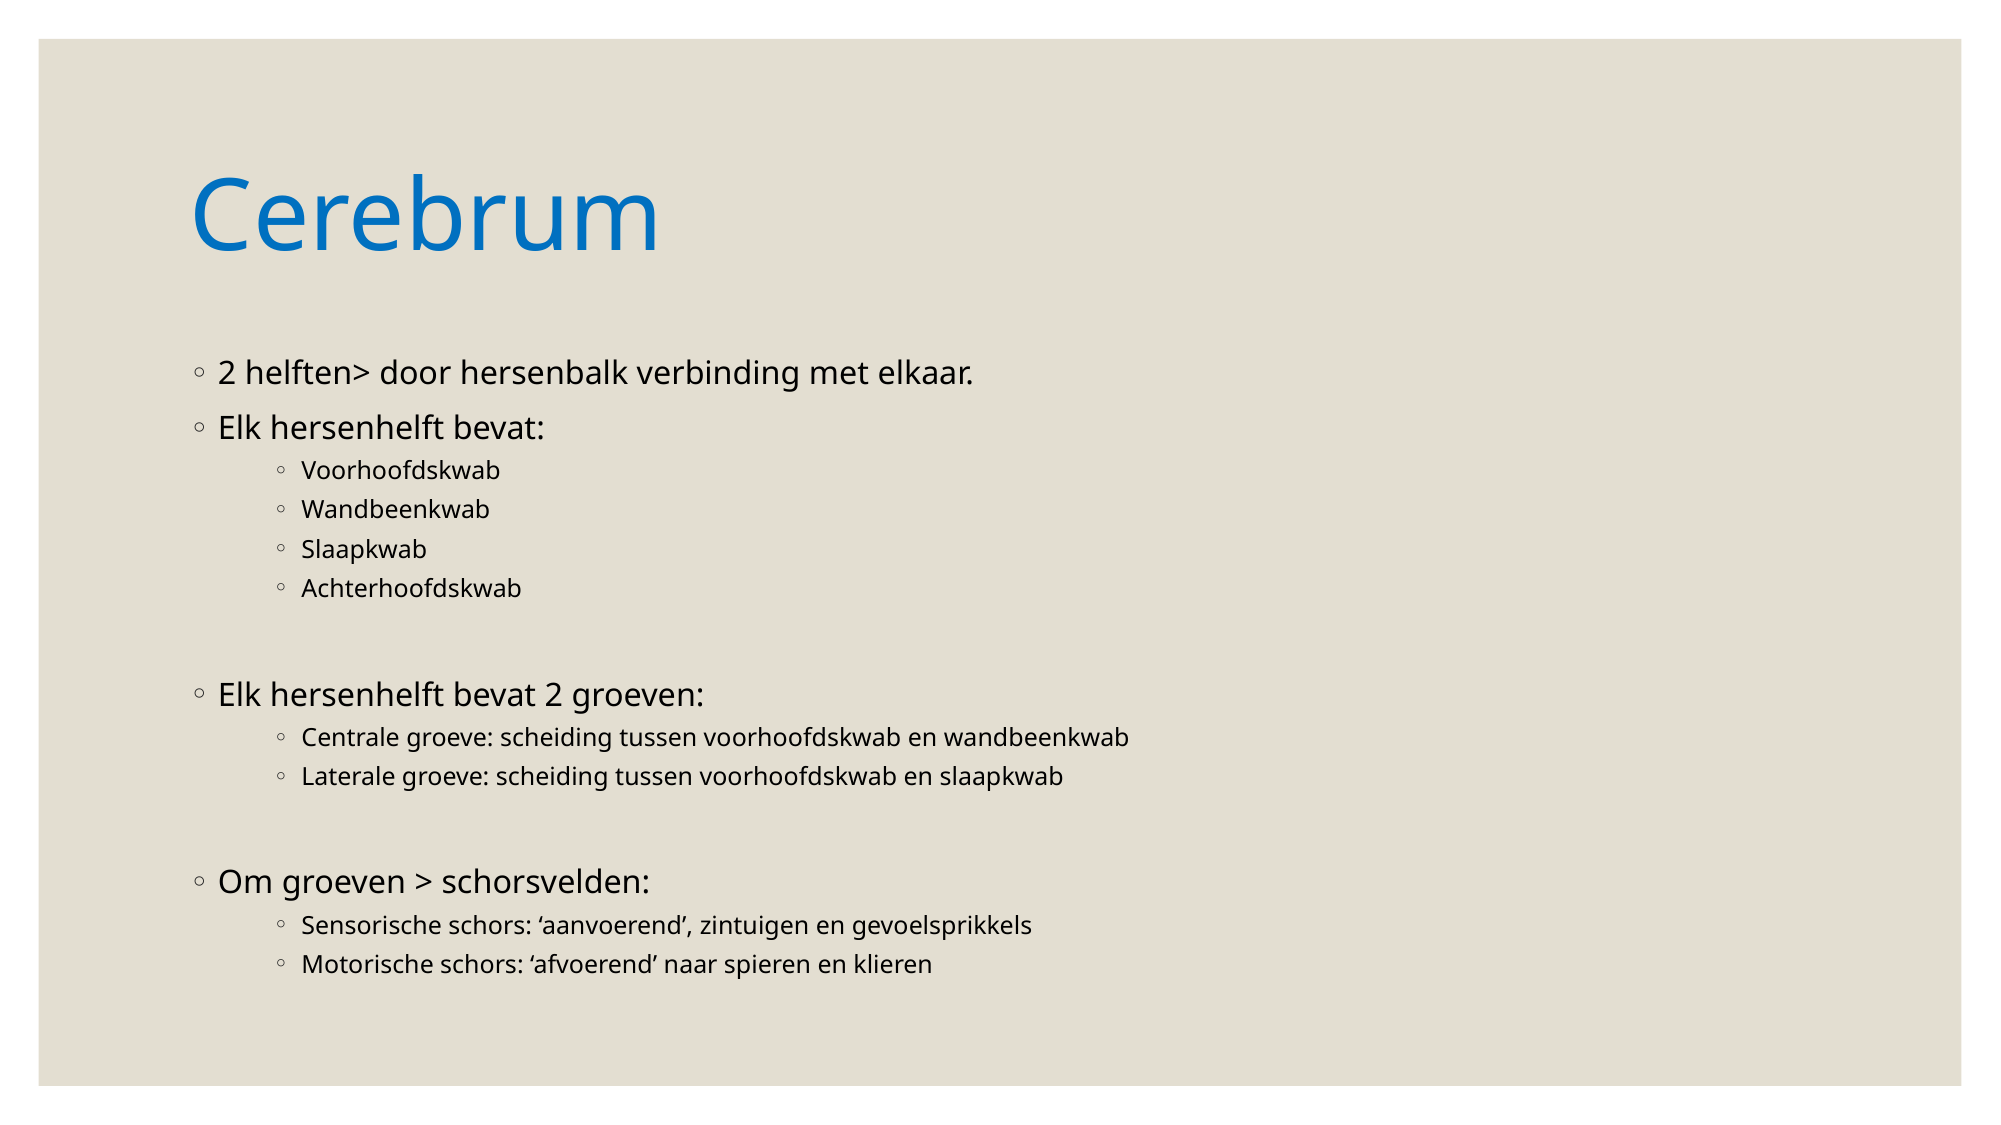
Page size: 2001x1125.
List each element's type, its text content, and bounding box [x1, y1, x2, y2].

title Cerebrum [174, 105, 1825, 331]
list 2 helften> door hersenbalk verbinding met elkaar. Elk hersenhelft bevat: Voorhoofdskwab Wandbeenkwab Slaapkwab Achterhoofdskwab Elk hersenhelft bevat 2 groeven: Centrale groeve: scheiding tussen voorhoofdskwab en wandbeenkwab Laterale groeve: scheiding tussen voorhoofdskwab en slaapkwab Om groeven > schorsvelden: Sensorische schors: ‘aanvoerend’, zintuigen en gevoelsprikkels Motorische schors: ‘afvoerend’ naar spieren en klieren [174, 345, 1825, 990]
